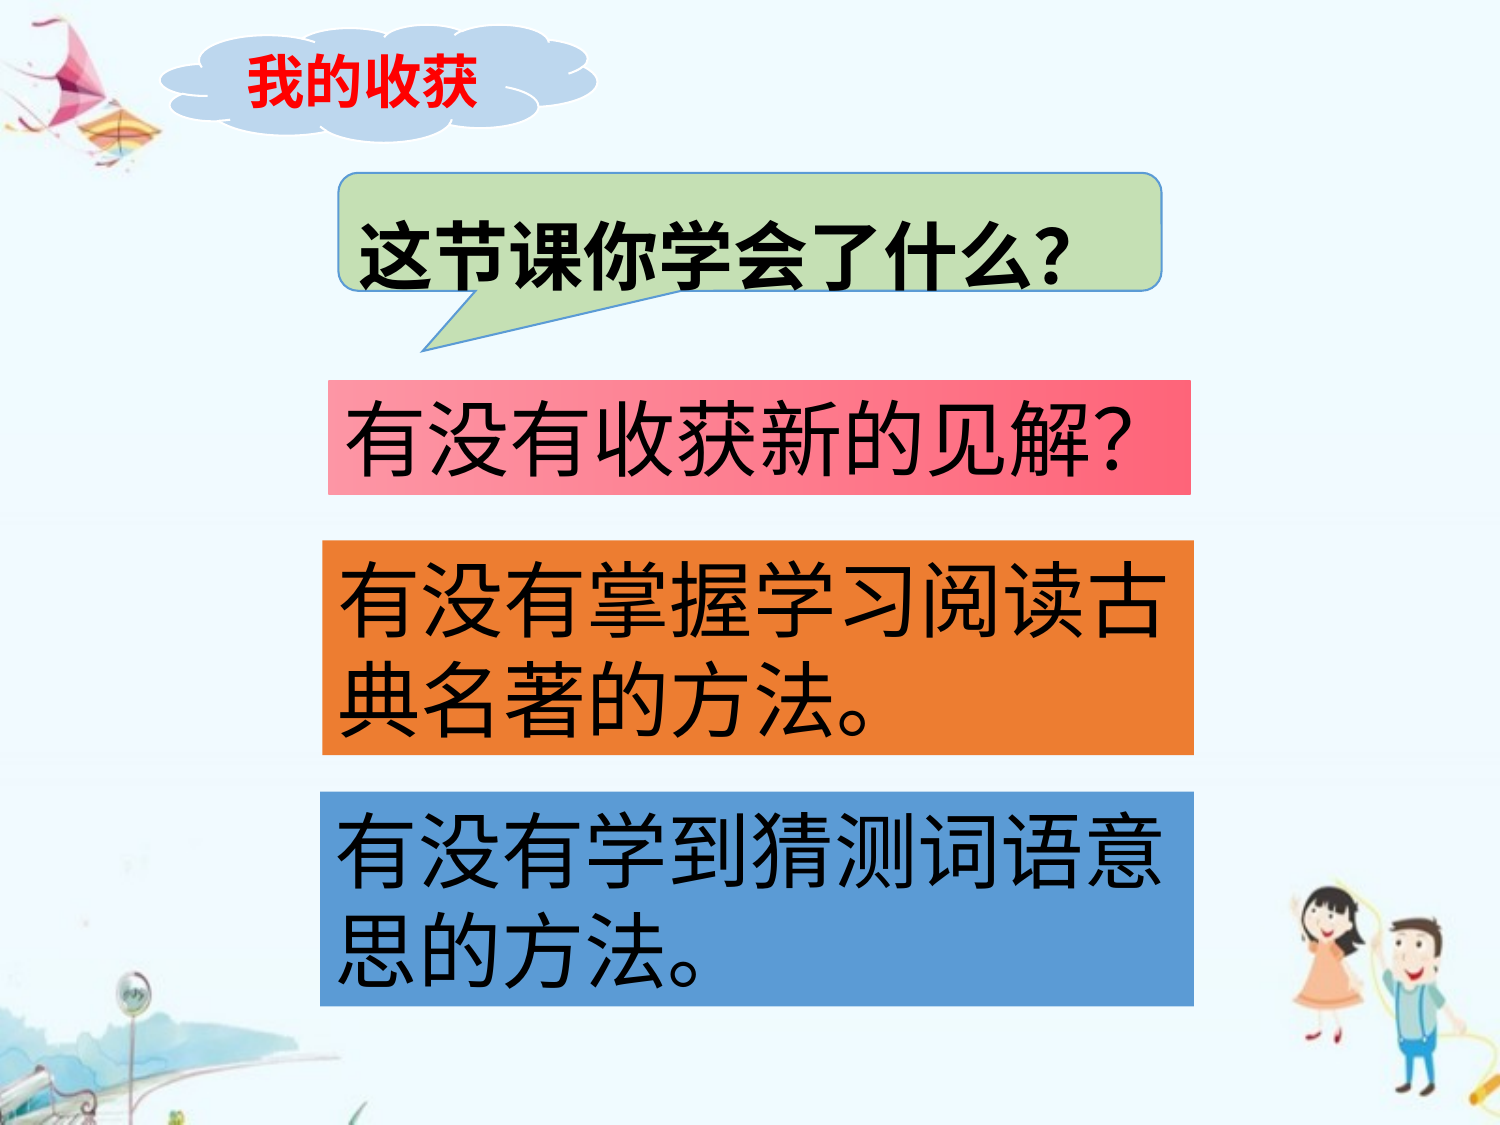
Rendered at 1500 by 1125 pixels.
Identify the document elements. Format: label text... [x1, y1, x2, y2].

picture [0, 0, 1500, 1125]
text_box 有没有收获新的见解？ [328, 380, 1191, 495]
text_box 这节课你学会了什么？ [337, 171, 1163, 353]
text_box 我的收获 [159, 24, 598, 143]
text_box 有没有掌握学习阅读古典名著的方法。 [322, 540, 1194, 756]
text_box 有没有学到猜测词语意思的方法。 [320, 791, 1194, 1007]
